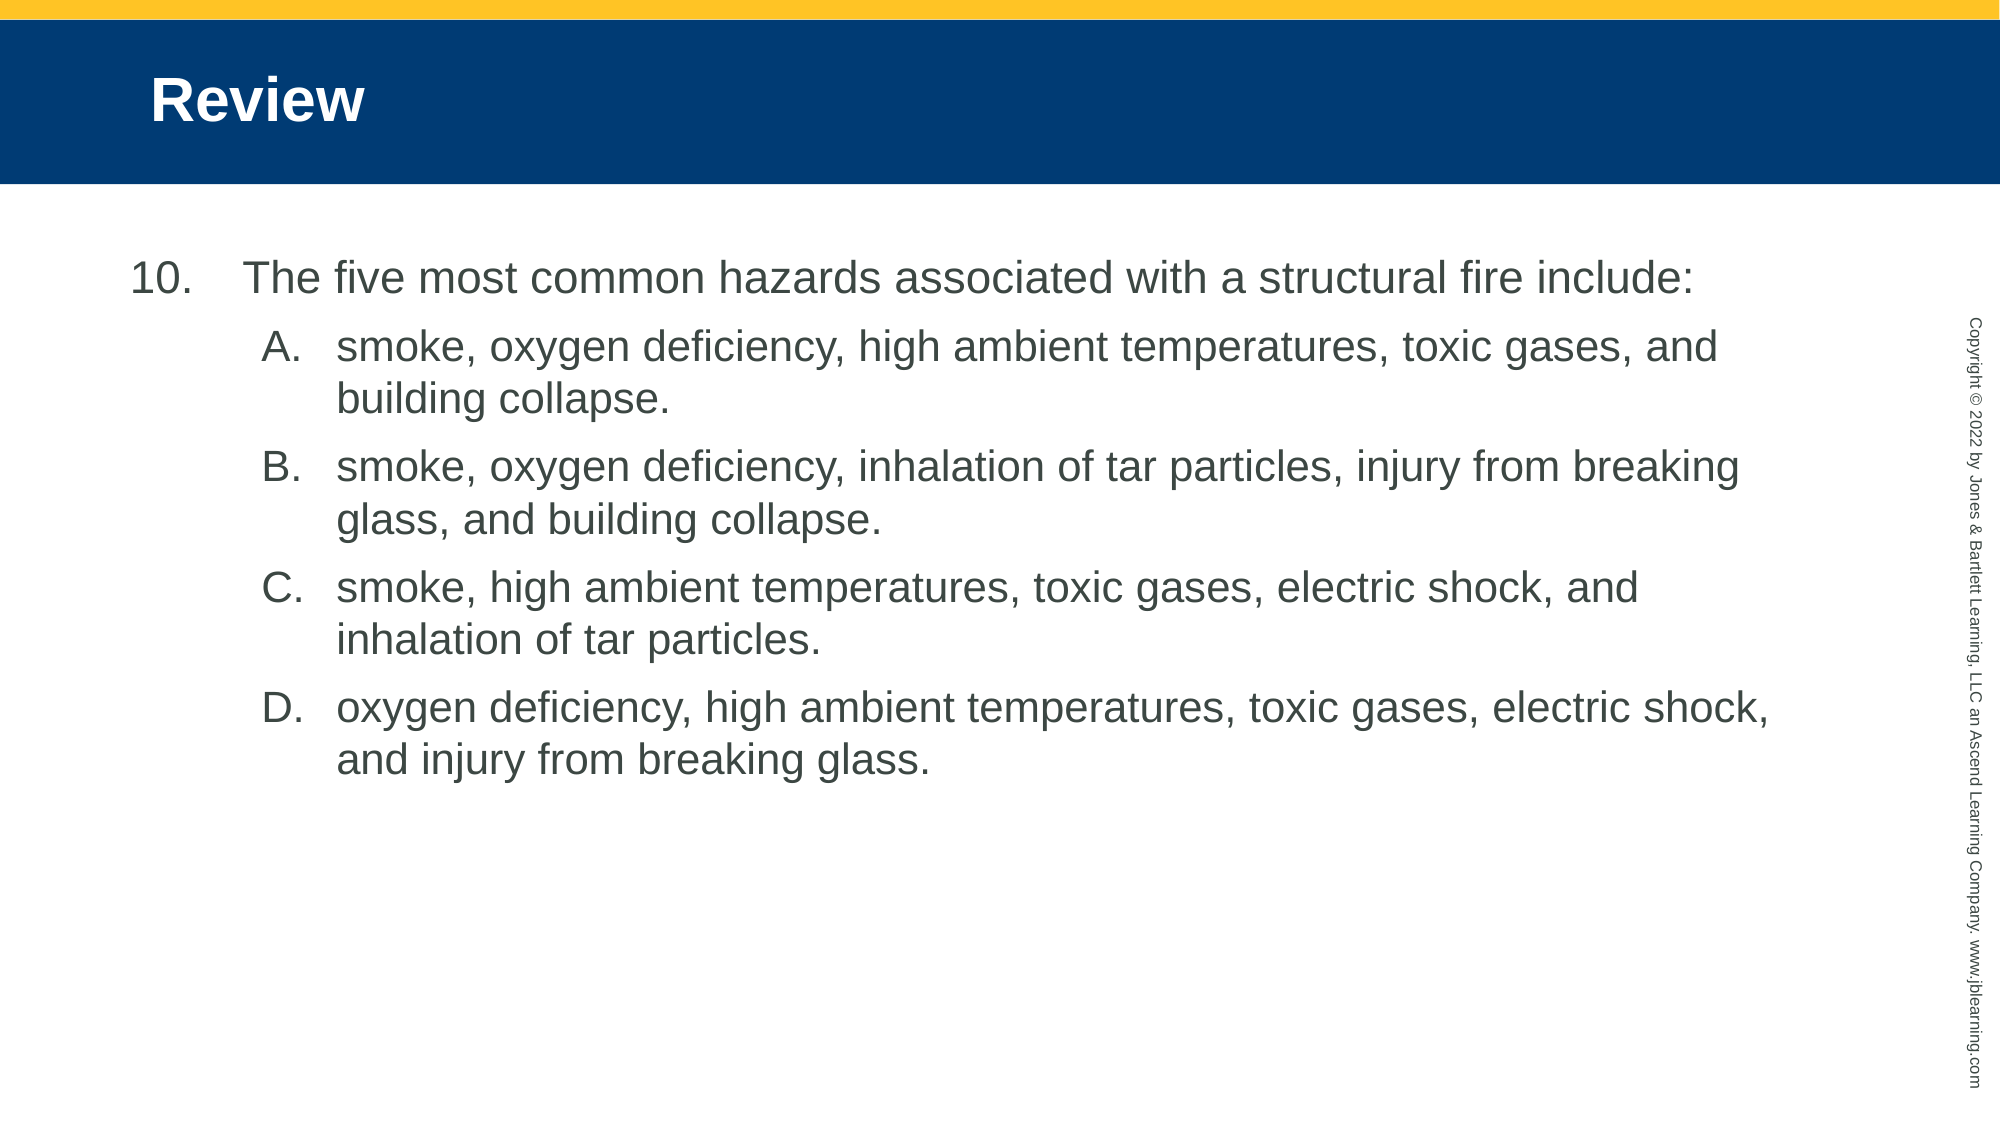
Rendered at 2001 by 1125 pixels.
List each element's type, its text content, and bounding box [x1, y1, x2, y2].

title Review [0, 19, 2000, 185]
list The five most common hazards associated with a structural fire include: smoke, oxygen deficiency, high ambient temperatures, toxic gases, and building collapse. smoke, oxygen deficiency, inhalation of tar particles, injury from breaking glass, and building collapse. smoke, high ambient temperatures, toxic gases, electric shock, and inhalation of tar particles. oxygen deficiency, high ambient temperatures, toxic gases, electric shock, and injury from breaking glass. [114, 239, 1815, 1028]
